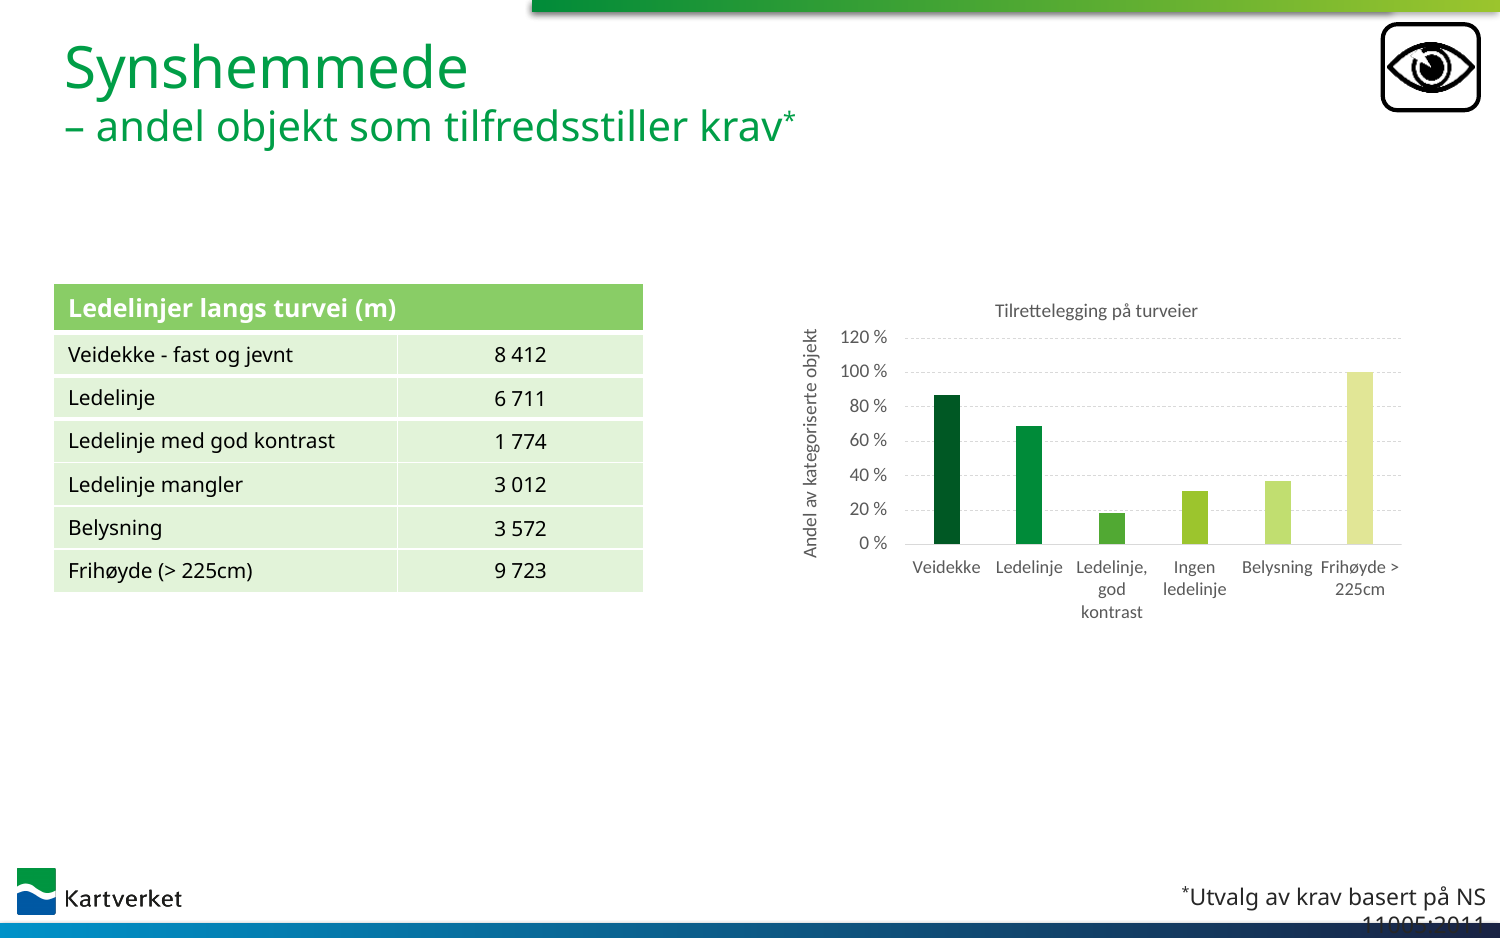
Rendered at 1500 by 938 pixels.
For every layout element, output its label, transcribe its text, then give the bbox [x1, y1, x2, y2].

text_box *Utvalg av krav basert på NS 11005:2011 [1068, 873, 1500, 938]
table_cell 8 412 [398, 335, 643, 374]
table_cell 3 012 [398, 463, 643, 505]
table_cell Ledelinje [54, 378, 397, 417]
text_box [1382, 24, 1480, 111]
table_cell 1 774 [398, 421, 643, 462]
text_box Synshemmede – andel objekt som tilfredsstiller krav* [49, 24, 1431, 158]
table_cell 9 723 [398, 550, 643, 592]
table_cell Belysning [54, 507, 397, 548]
table_cell Frihøyde (> 225cm) [54, 550, 397, 592]
table_cell 6 711 [398, 378, 643, 417]
picture [791, 291, 1402, 630]
table_cell Ledelinje mangler [54, 463, 397, 505]
table_header Ledelinjer langs turvei (m) [54, 284, 643, 330]
table_cell Ledelinje med god kontrast [54, 421, 397, 462]
table_cell 3 572 [398, 507, 643, 548]
table_cell Veidekke - fast og jevnt [54, 335, 397, 374]
